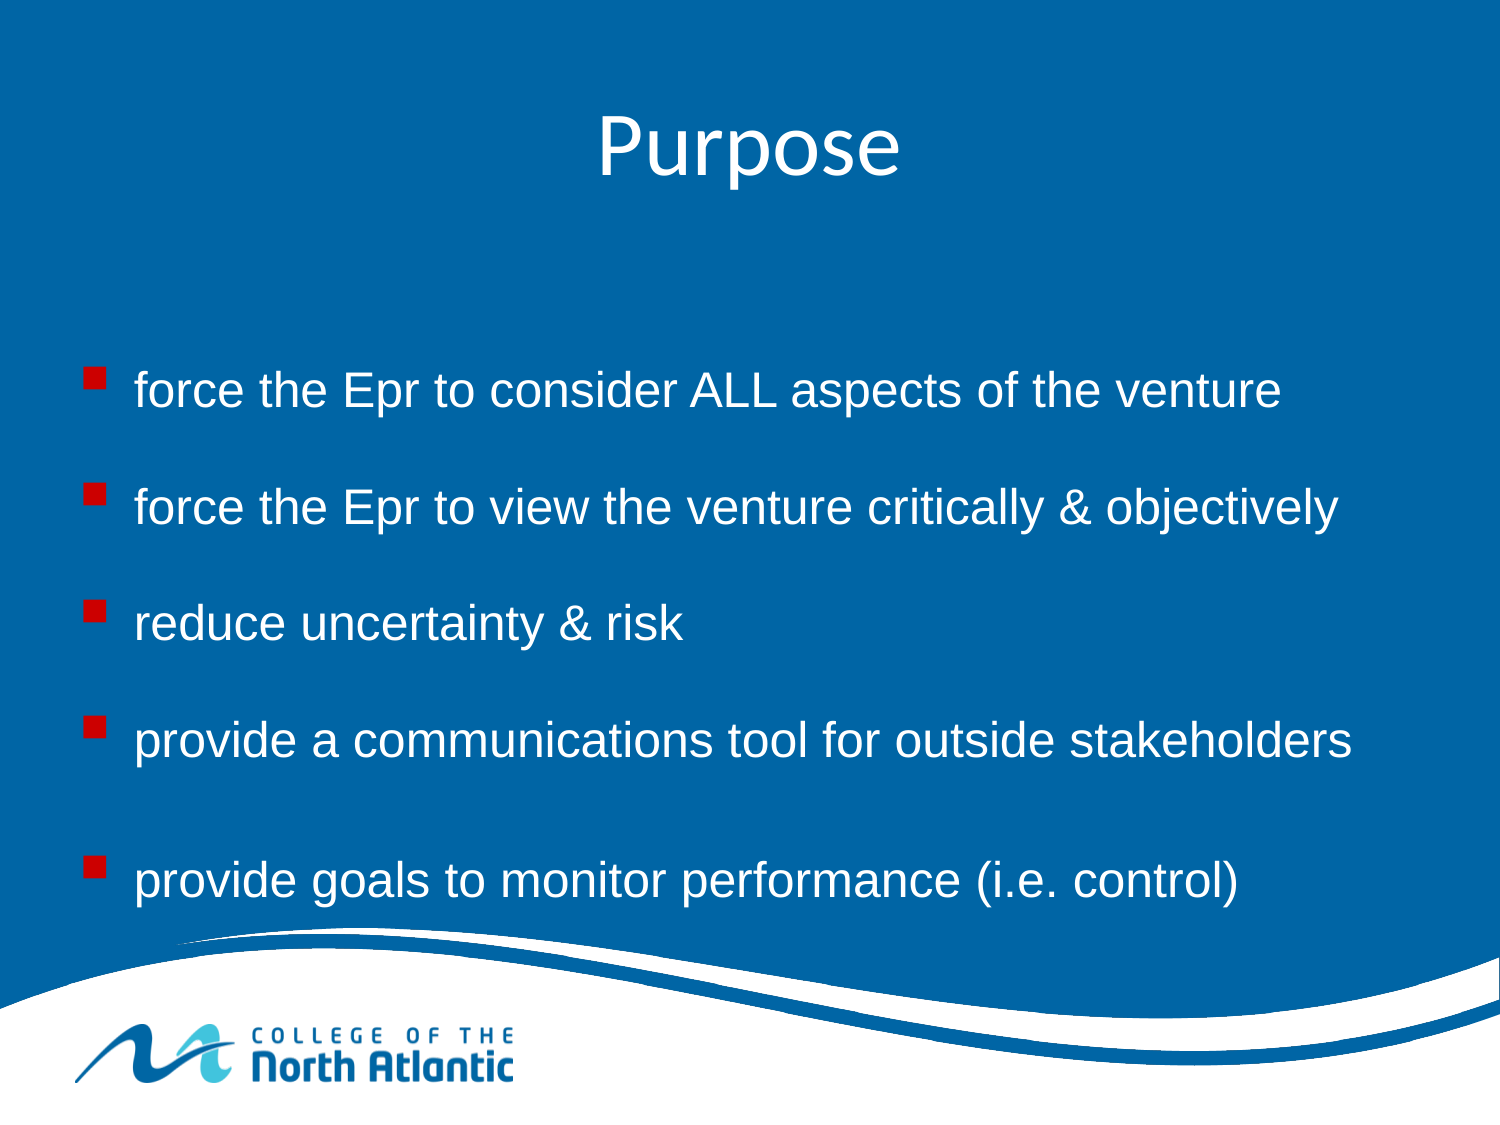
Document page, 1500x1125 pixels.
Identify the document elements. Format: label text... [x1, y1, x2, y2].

list force the Epr to consider ALL aspects of the venture force the Epr to view the venture critically & objectively reduce uncertainty & risk provide a communications tool for outside stakeholders provide goals to monitor performance (i.e. control) [62, 350, 1450, 1075]
picture [0, 928, 1500, 1125]
title Purpose [75, 45, 1425, 233]
